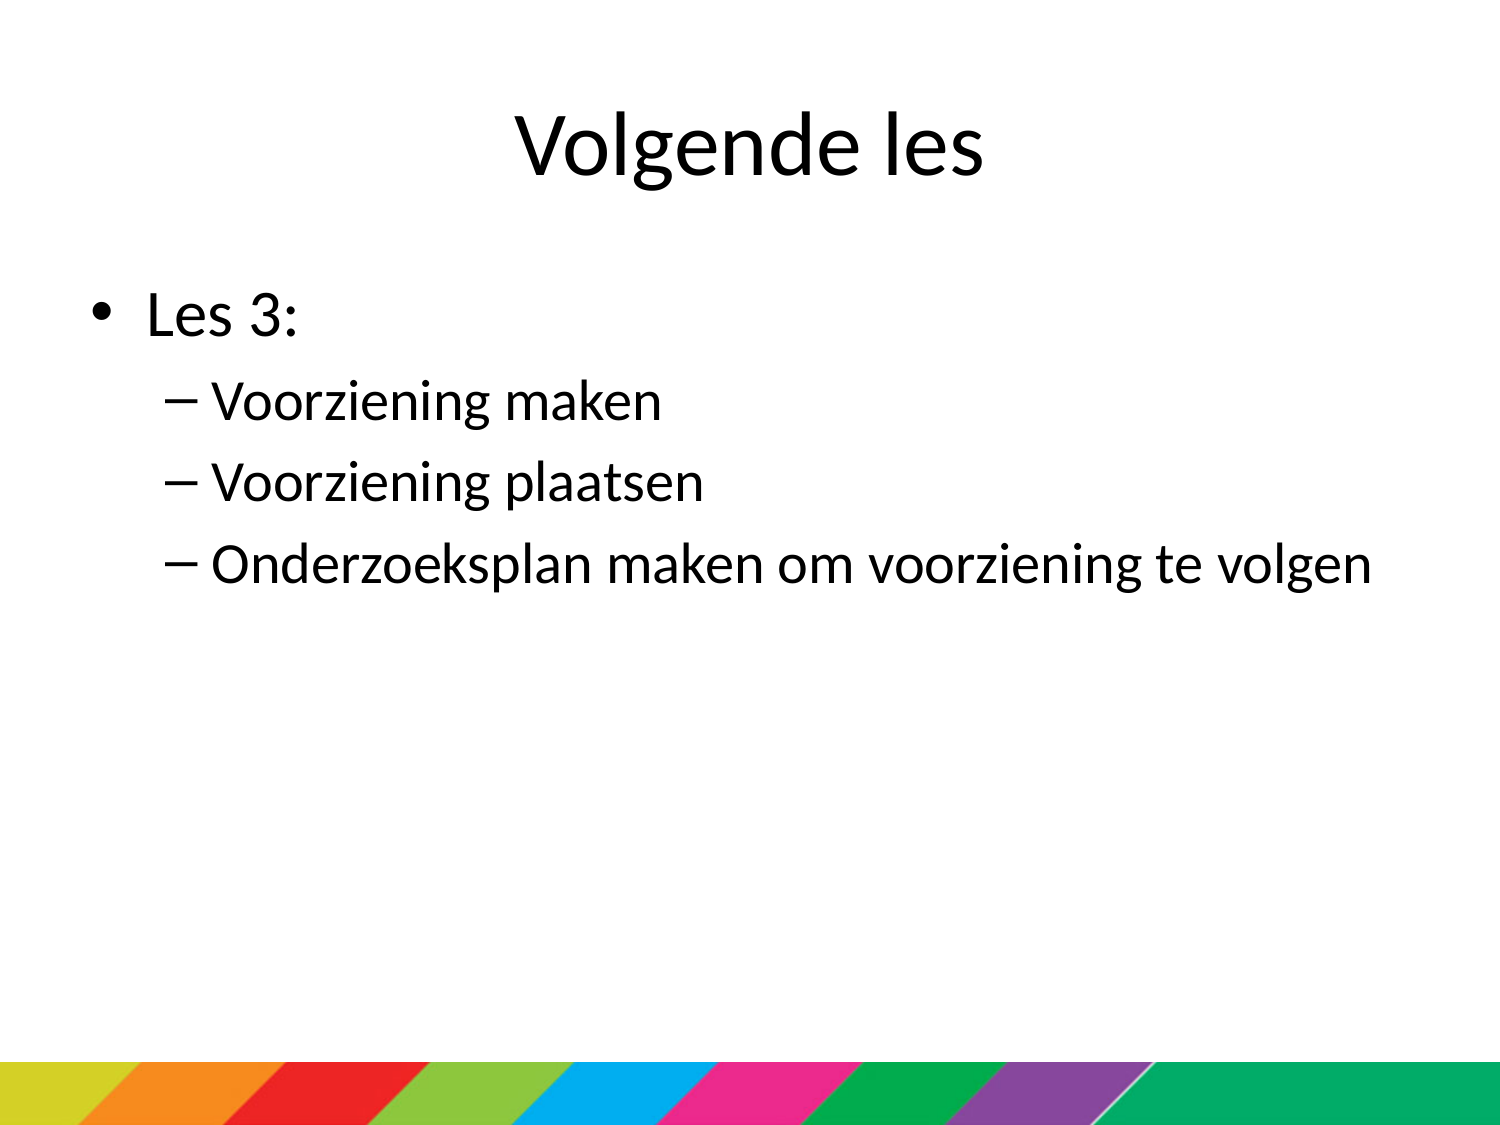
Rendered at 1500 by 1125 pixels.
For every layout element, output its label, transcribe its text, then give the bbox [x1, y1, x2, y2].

title Volgende les [75, 45, 1425, 233]
picture [656, 1062, 1500, 1125]
picture [0, 1062, 574, 1125]
list Les 3: Voorziening maken Voorziening plaatsen Onderzoeksplan maken om voorziening te volgen [75, 262, 1425, 1005]
